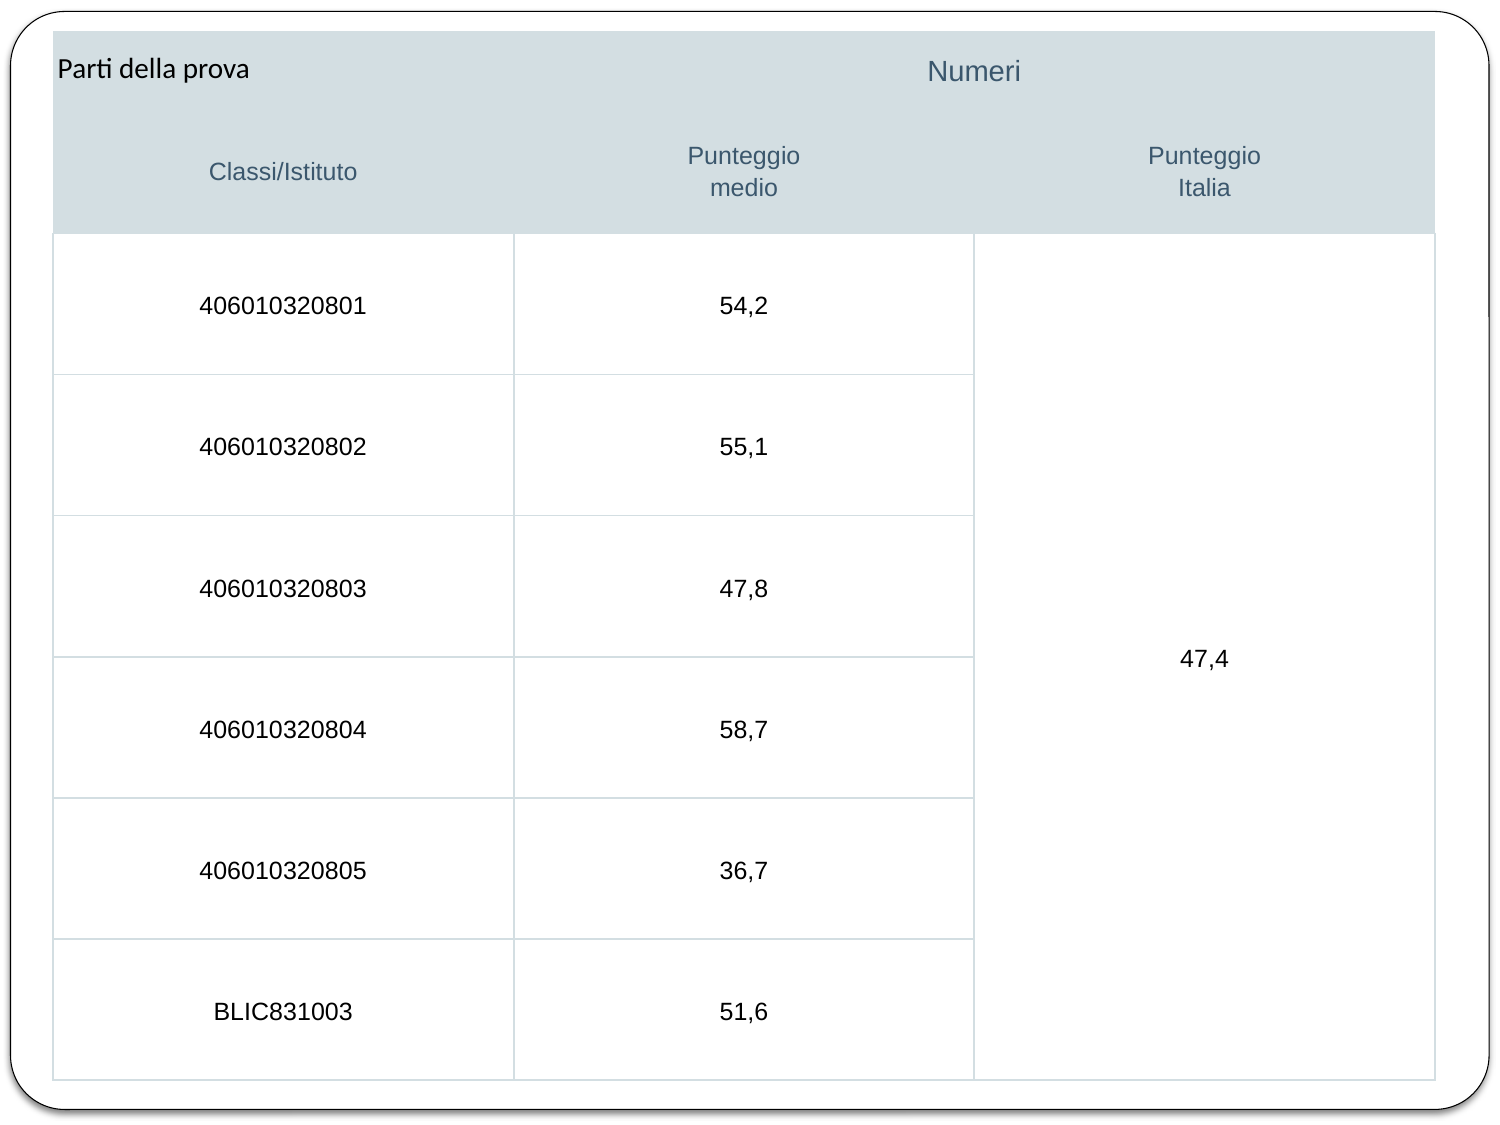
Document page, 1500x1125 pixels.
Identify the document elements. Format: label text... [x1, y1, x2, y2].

table_cell 406010320801 [54, 234, 513, 374]
table_cell Punteggio medio [514, 106, 974, 233]
table_cell Punteggio Italia [974, 106, 1435, 233]
table_cell 406010320804 [54, 658, 513, 797]
table_cell 51,6 [515, 940, 973, 1079]
table_cell 36,7 [515, 799, 973, 938]
table_cell Classi/Istituto [53, 106, 514, 233]
table_cell 406010320805 [54, 799, 513, 938]
table_cell 406010320802 [54, 375, 513, 515]
table_header Parti della prova [53, 31, 514, 106]
table_cell 47,4 [975, 234, 1434, 1079]
table_cell 54,2 [515, 234, 973, 374]
table_cell 58,7 [515, 658, 973, 797]
table_cell 55,1 [515, 375, 973, 515]
table_cell 406010320803 [54, 516, 513, 656]
table_cell BLIC831003 [54, 940, 513, 1079]
table_cell 47,8 [515, 516, 973, 656]
table_header Numeri [514, 31, 1435, 106]
